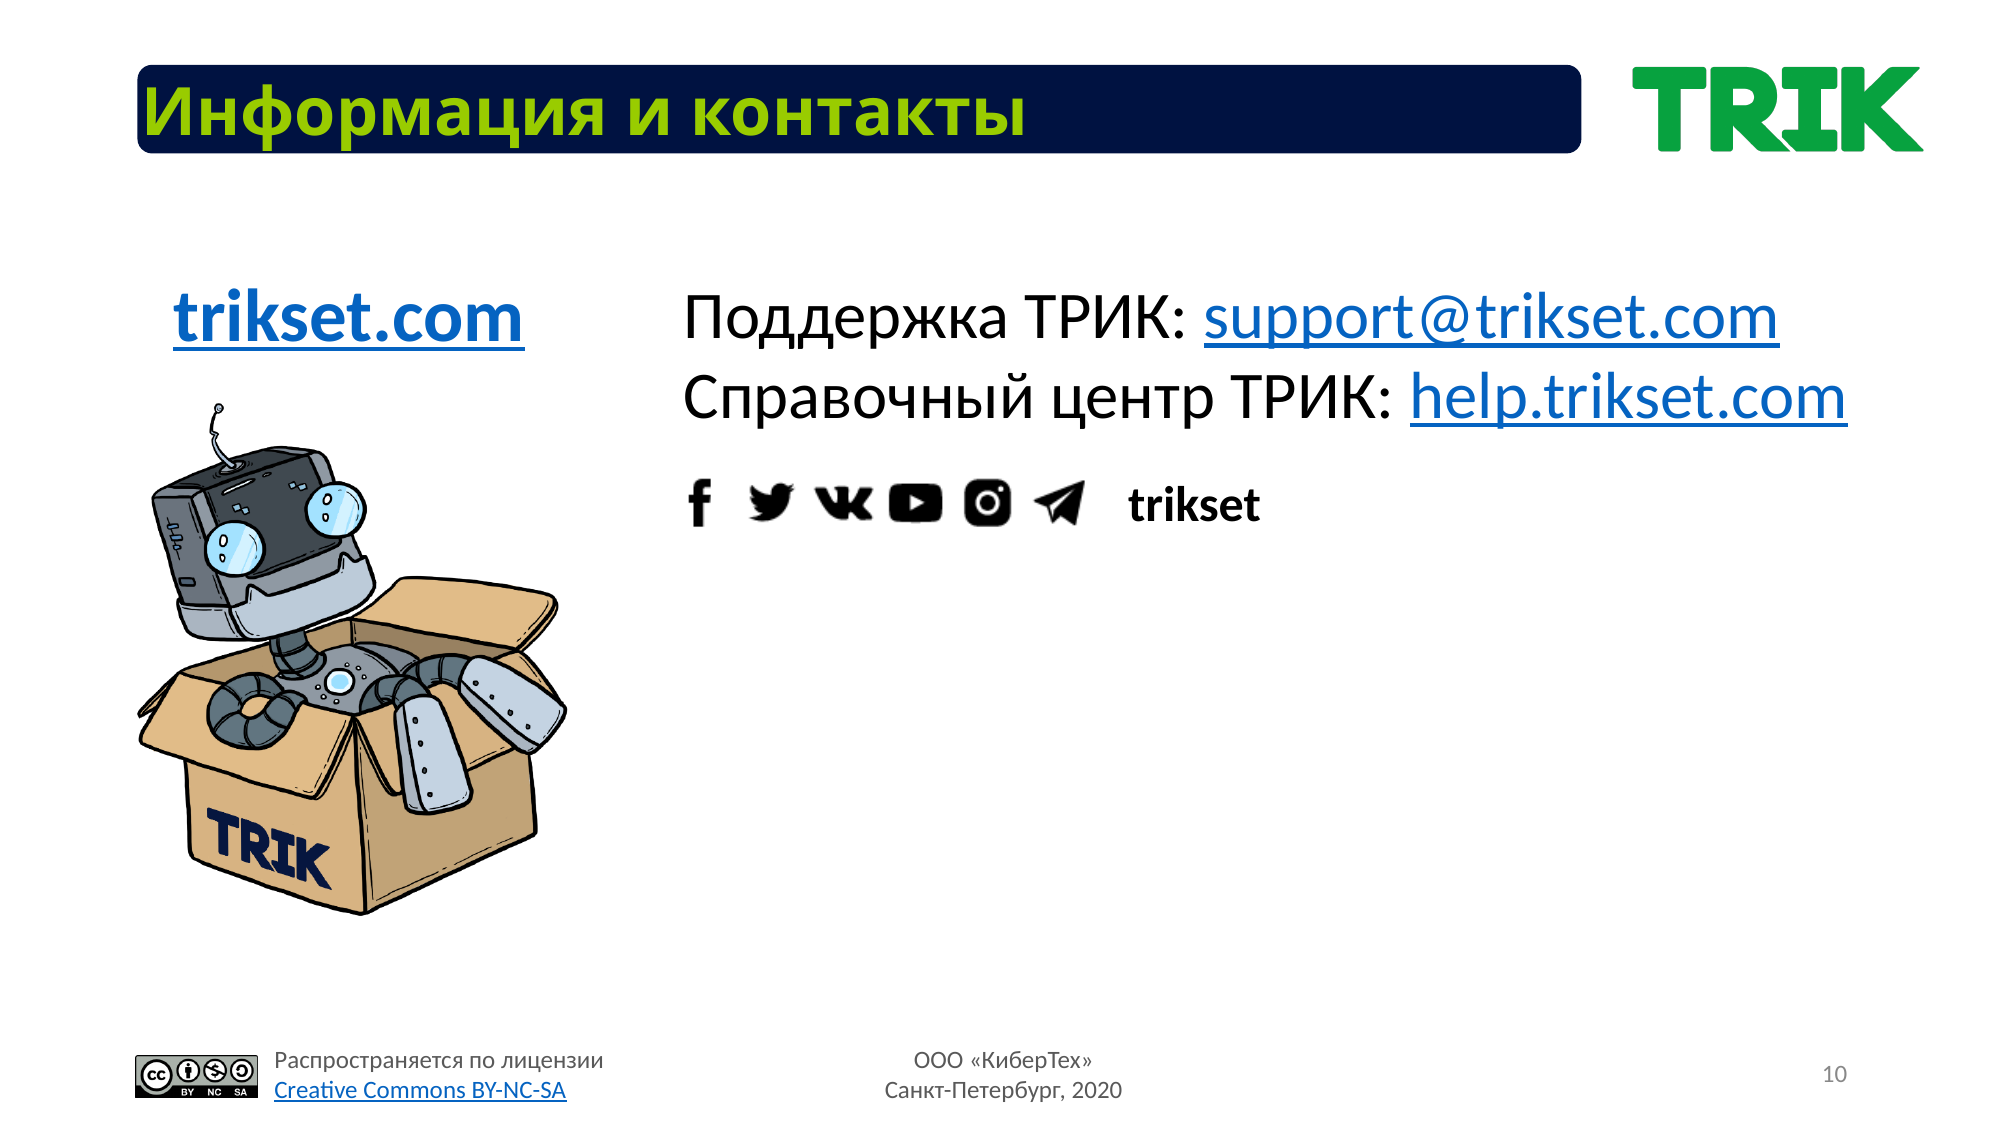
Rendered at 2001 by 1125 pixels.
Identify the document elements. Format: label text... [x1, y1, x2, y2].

slide_number 10 [1412, 1042, 1863, 1103]
picture [135, 1055, 258, 1098]
picture [61, 363, 651, 953]
picture [1631, 64, 1924, 154]
picture [675, 468, 1099, 535]
